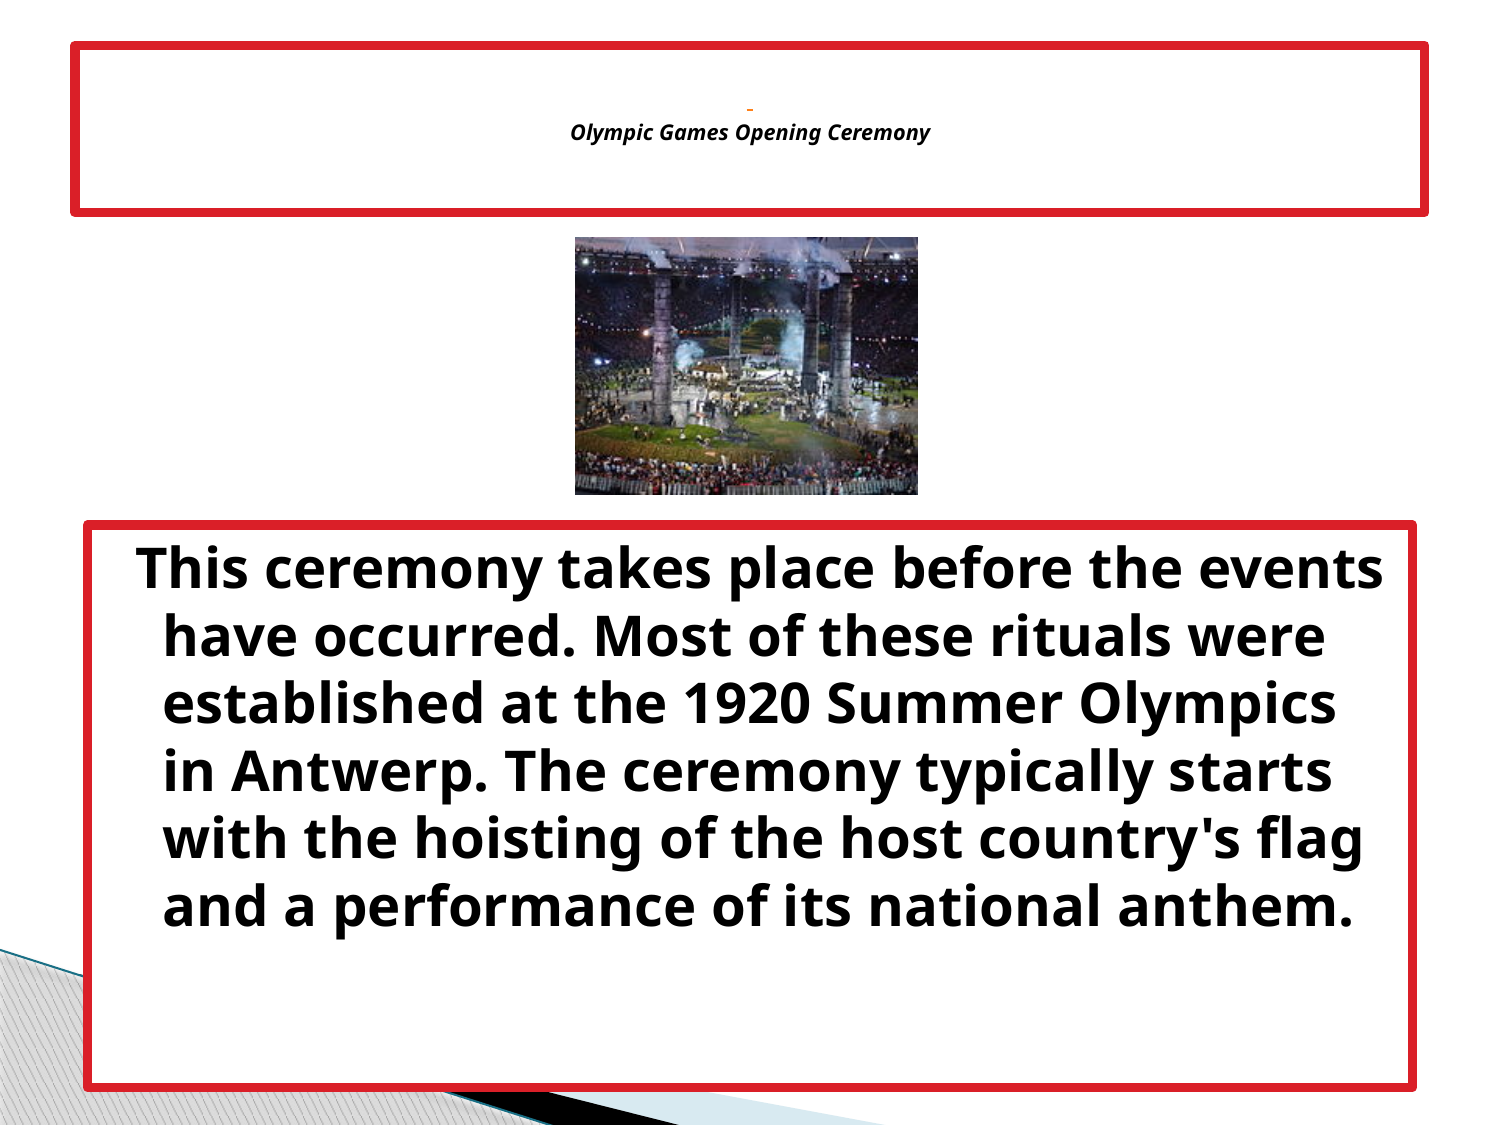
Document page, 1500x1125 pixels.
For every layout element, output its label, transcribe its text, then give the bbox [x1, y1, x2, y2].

list This ceremony takes place before the events have occurred. Most of these rituals were established at the 1920 Summer Olympics in Antwerp. The ceremony typically starts with the hoisting of the host country's flag and a performance of its national anthem. [83, 520, 1417, 1092]
picture [574, 237, 919, 495]
title Olympic Games Opening Ceremony [70, 41, 1429, 217]
